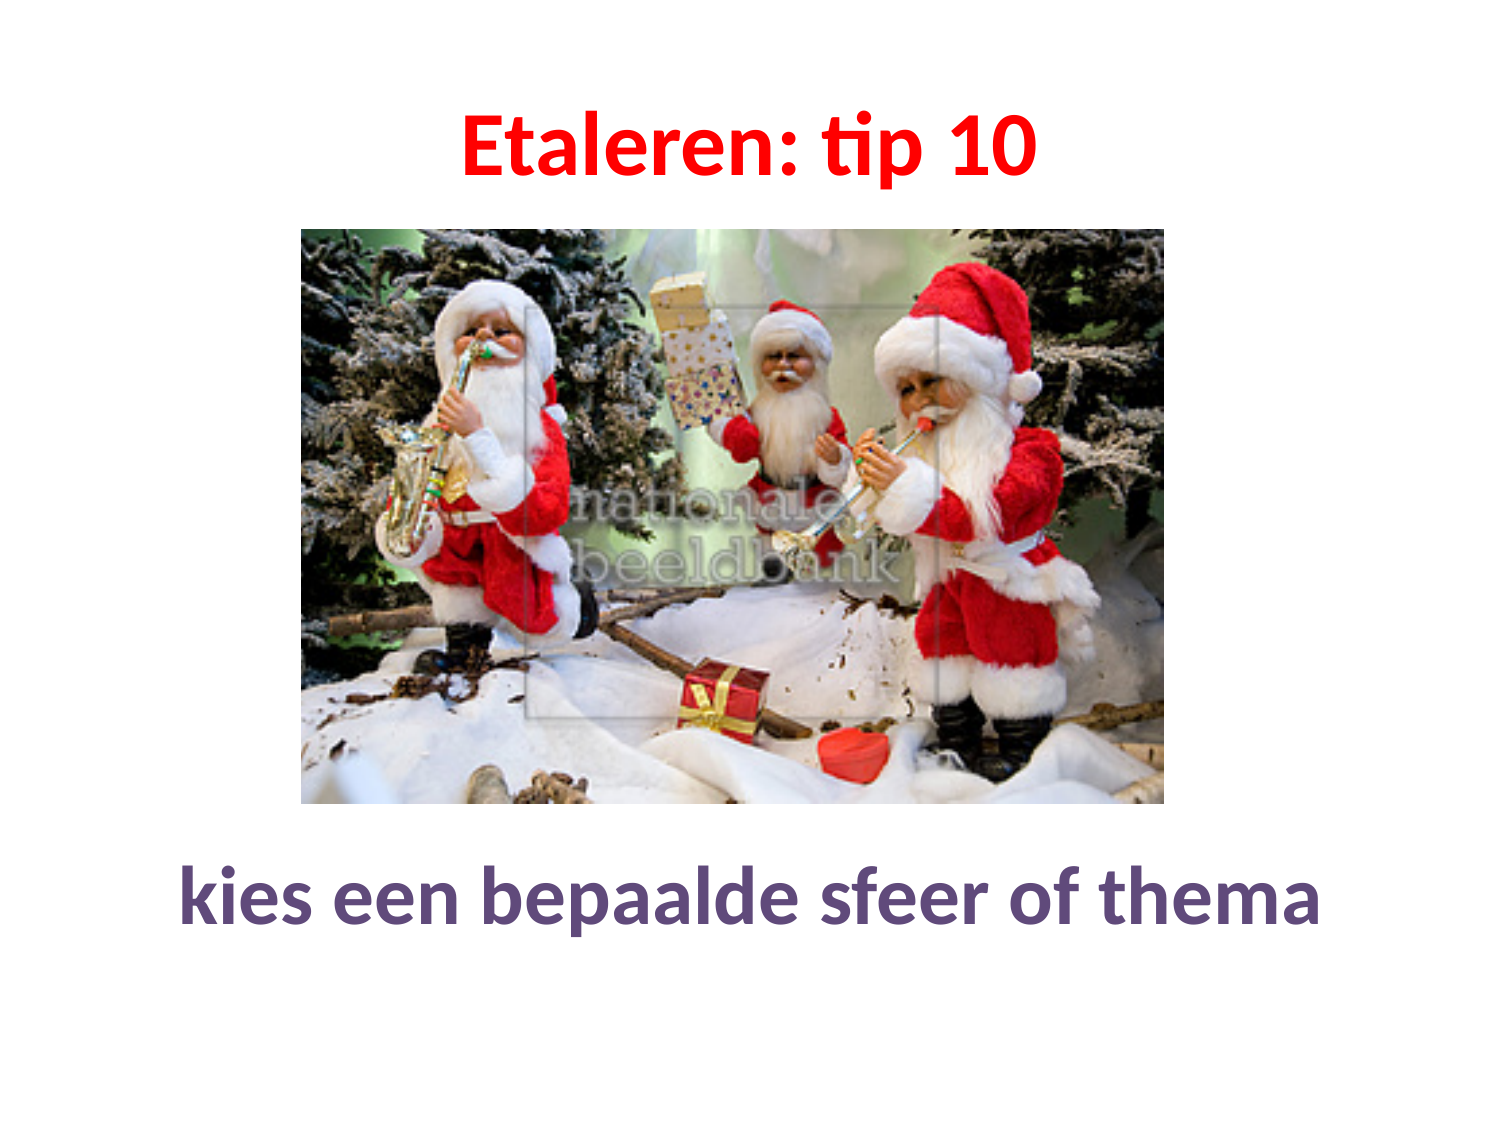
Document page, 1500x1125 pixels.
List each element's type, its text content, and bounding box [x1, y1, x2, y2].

title Etaleren: tip 10 [75, 45, 1425, 233]
text_box kies een bepaalde sfeer of thema [88, 834, 1447, 949]
picture [300, 229, 1164, 804]
